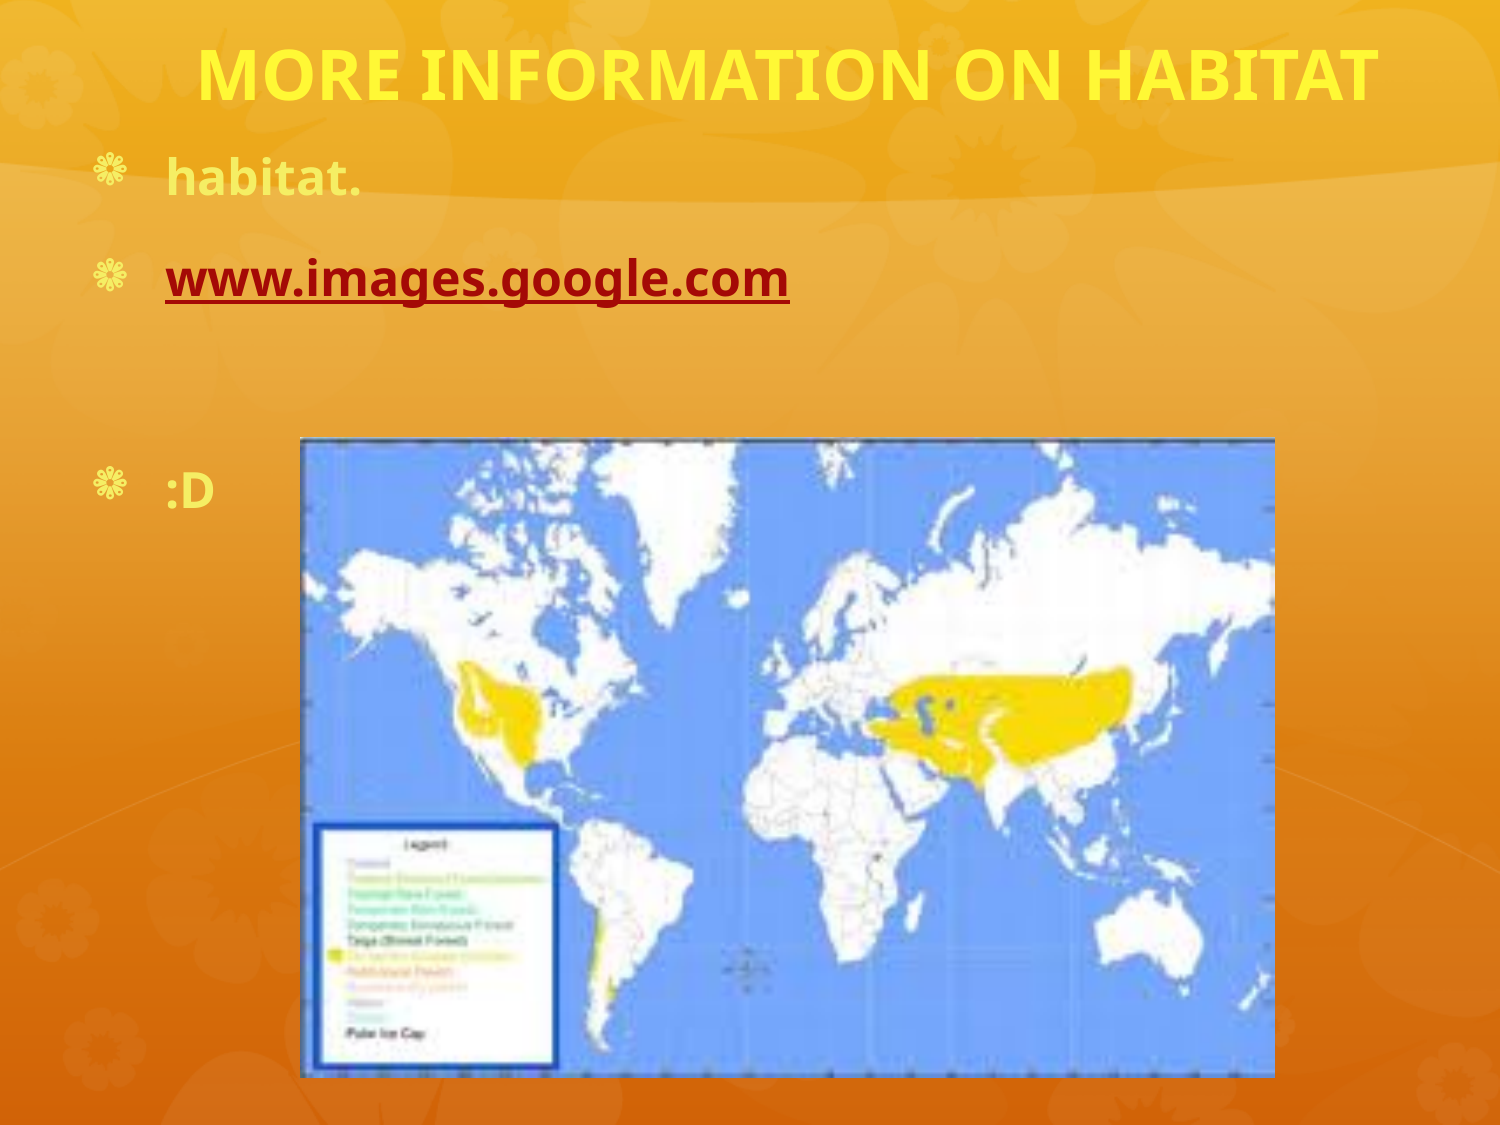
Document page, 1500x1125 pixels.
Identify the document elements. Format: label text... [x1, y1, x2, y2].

title More Information on Habitat [174, 24, 1419, 137]
list habitat. www.images.google.com :D [75, 137, 1425, 1005]
picture [0, 0, 1500, 1125]
